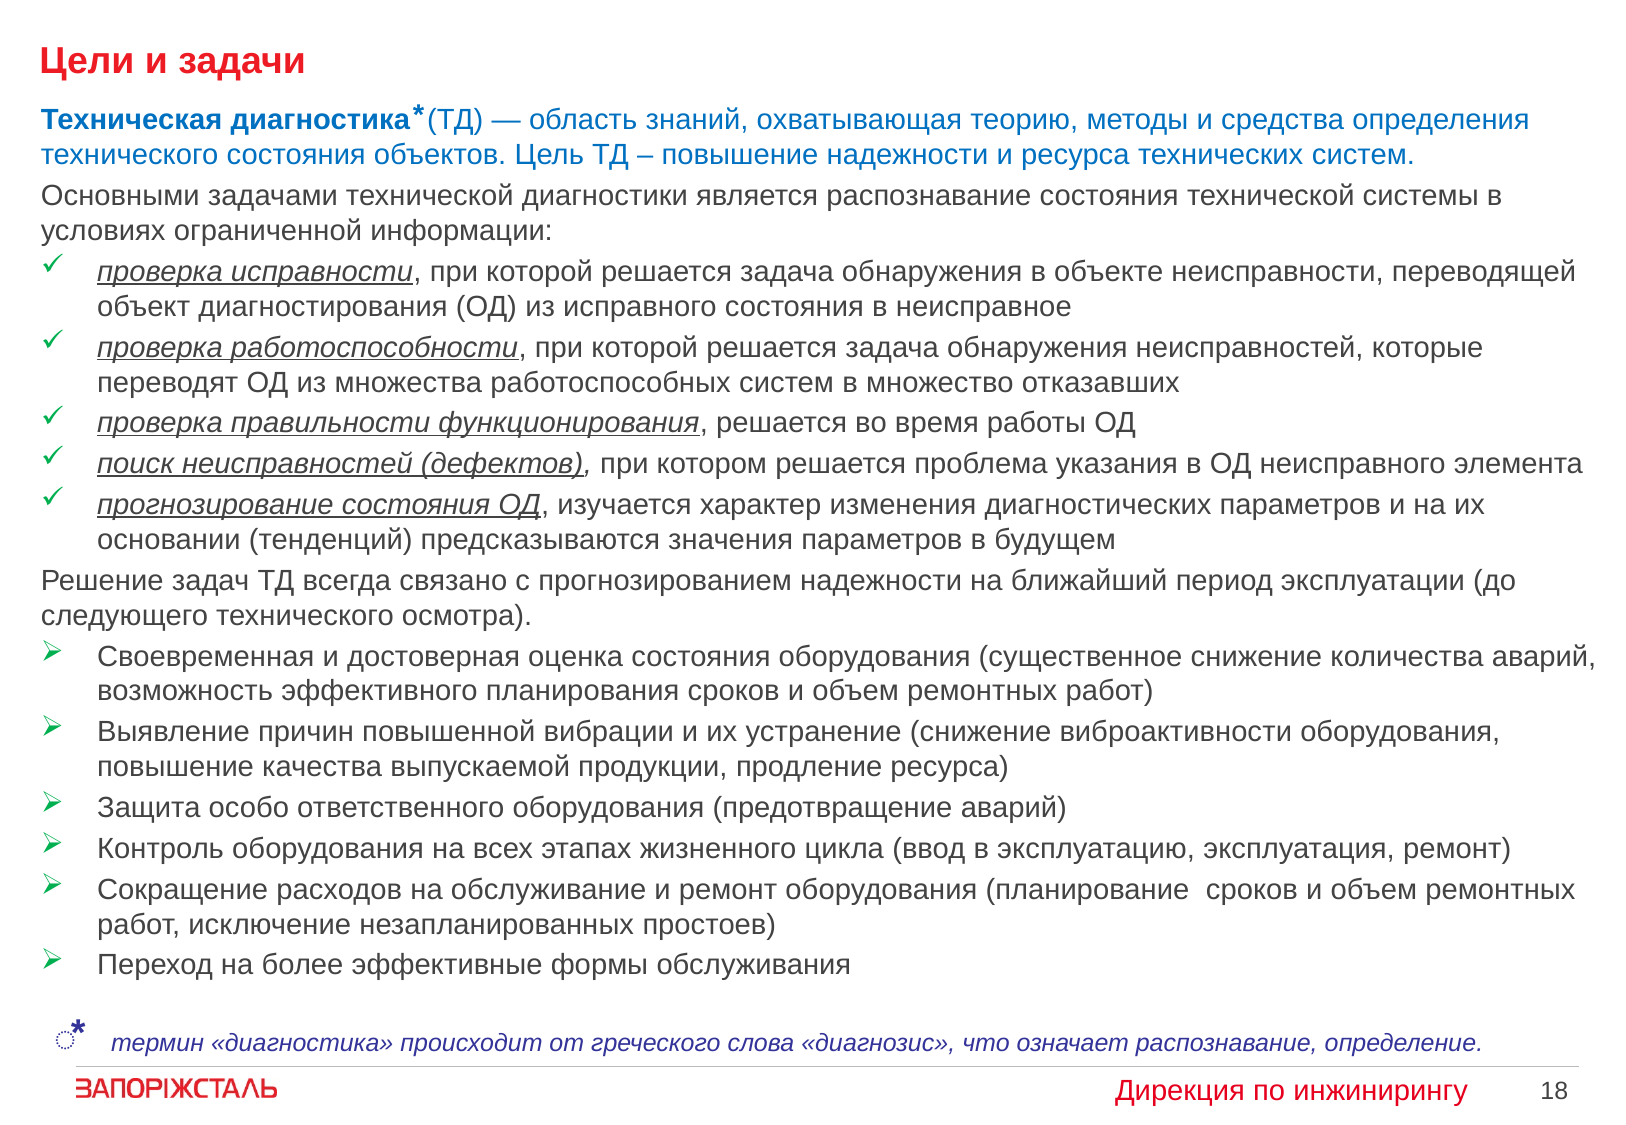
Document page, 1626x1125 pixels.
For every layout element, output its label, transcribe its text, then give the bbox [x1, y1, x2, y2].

text_box ⃰ термин «диагностика» происходит от греческого слова «диагнозис», что означает распознавание, определение. [39, 1006, 1557, 1067]
text_box [0, 991, 734, 1125]
title Цели и задачи [39, 35, 974, 82]
text_box Техническая диагностика ⃰ (ТД) — область знаний, охватывающая теорию, методы и средства определения технического состояния объектов. Цель ТД – повышение надежности и ресурса технических систем. Основными задачами технической диагностики является распознавание состояния технической системы в условиях ограниченной информации: проверка исправности, при которой решается задача обнаружения в объекте неисправности, переводящей объект диагностирования (ОД) из исправного состояния в неисправное проверка работоспособности, при которой решается задача обнаружения неисправностей, которые переводят ОД из множества работоспособных систем в множество отказавших проверка правильности функционирования, решается во время работы ОД поиск неисправностей (дефектов), при котором решается проблема указания в ОД неисправного элемента прогнозирование состояния ОД, изучается характер изменения диагностических параметров и на их основании (тенденций) предсказываются значения параметров в будущем Решение задач ТД всегда связано с прогнозированием надежности на ближайший период эксплуатации (до следующего технического осмотра). Своевременная и достоверная оценка состояния оборудования (существенное снижение количества аварий, возможность эффективного планирования сроков и объем ремонтных работ) Выявление причин повышенной вибрации и их устранение (снижение виброактивности оборудования, повышение качества выпускаемой продукции, продление ресурса) Защита особо ответственного оборудования (предотвращение аварий) Контроль оборудования на всех этапах жизненного цикла (ввод в эксплуатацию, эксплуатация, ремонт) Сокращение расходов на обслуживание и ремонт оборудования (планирование сроков и объем ремонтных работ, исключение незапланированных простоев) Переход на более эффективные формы обслуживания [25, 93, 1625, 547]
slide_number 18 [1483, 1066, 1584, 1104]
